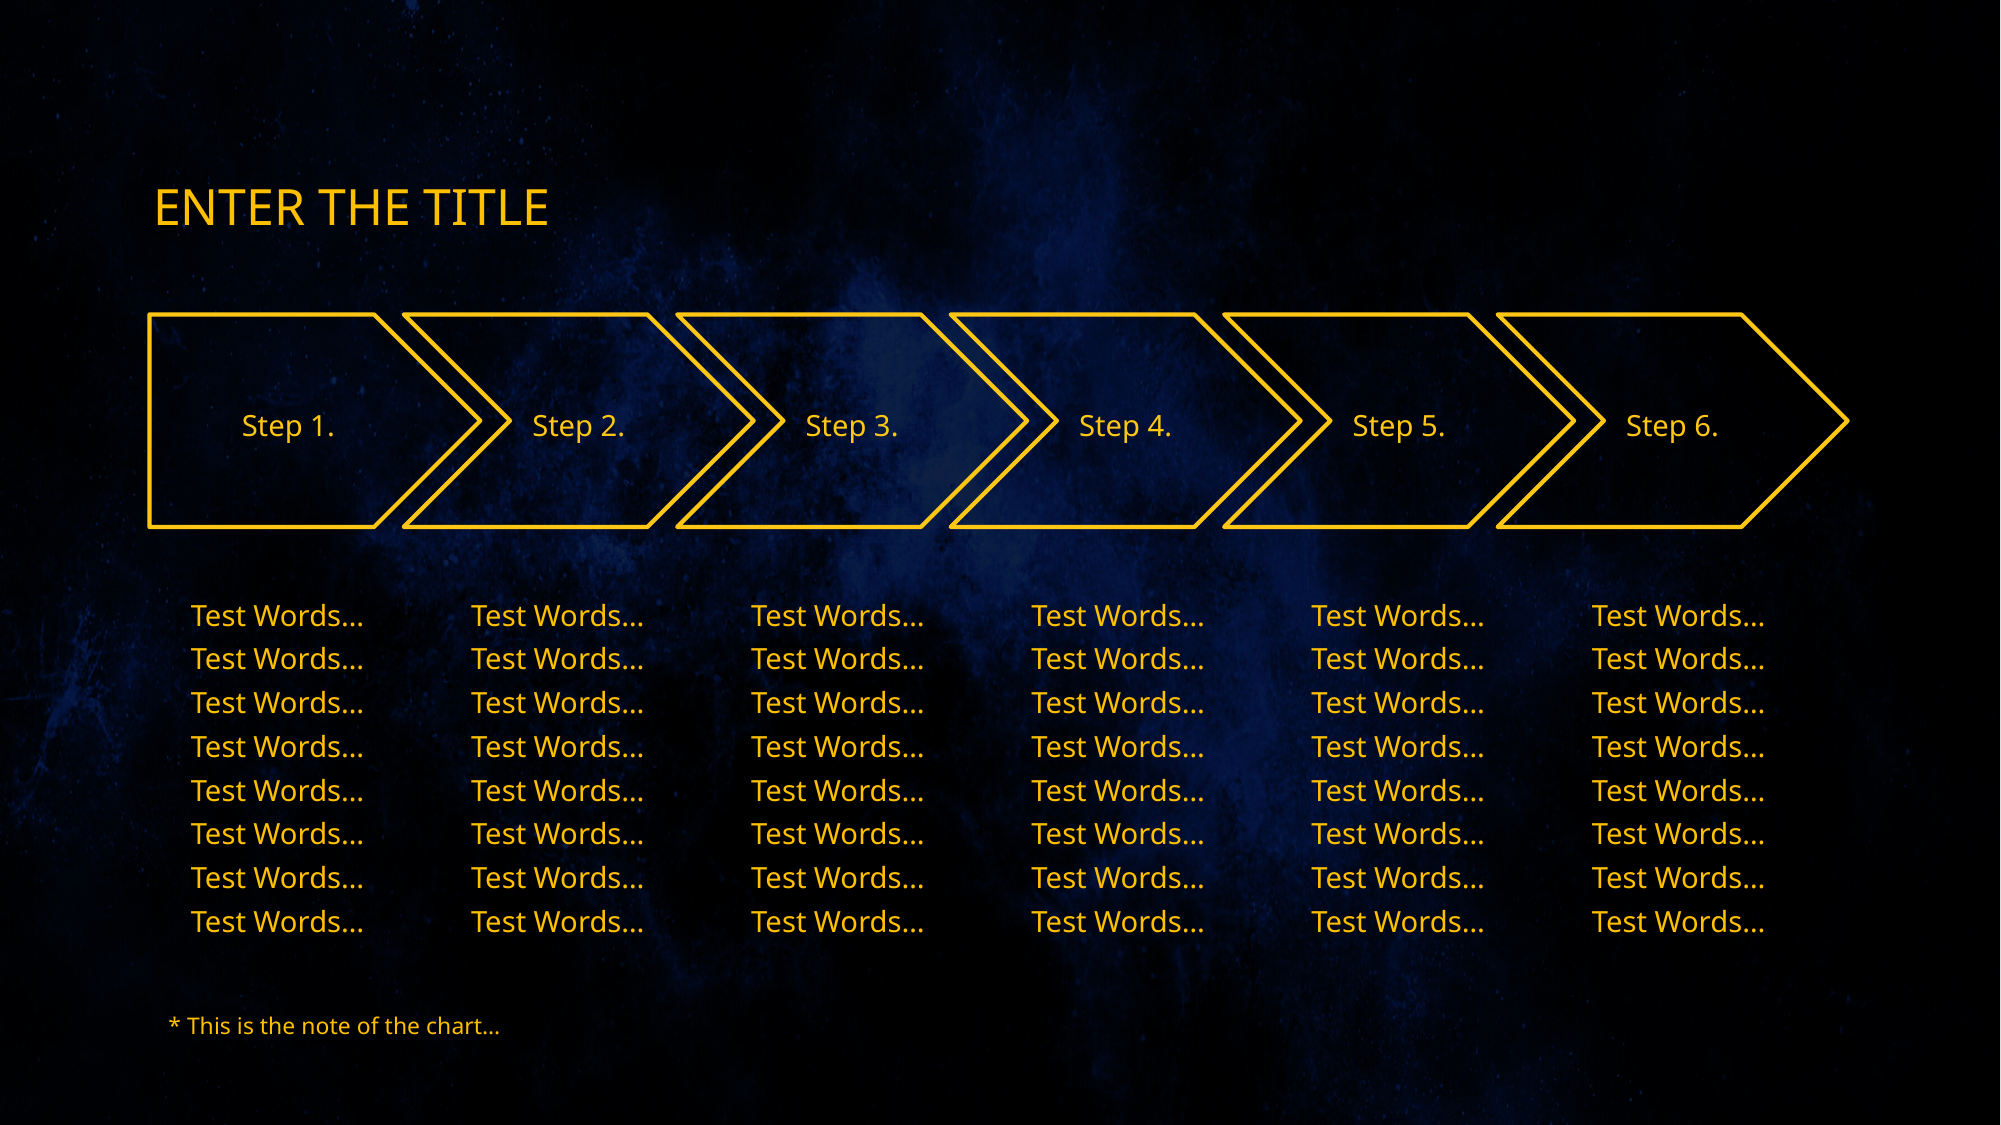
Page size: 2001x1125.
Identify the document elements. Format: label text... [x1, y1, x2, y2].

text_box Step 1. [147, 312, 483, 530]
text_box Test Words… Test Words… Test Words… Test Words… Test Words… Test Words… Test Words… Test Words… [1577, 580, 1781, 946]
text_box Test Words… Test Words… Test Words… Test Words… Test Words… Test Words… Test Words… Test Words… [1016, 580, 1221, 946]
text_box * This is the note of the chart… [153, 1003, 516, 1047]
text_box Test Words… Test Words… Test Words… Test Words… Test Words… Test Words… Test Words… Test Words… [175, 580, 380, 946]
text_box Step 5. [1222, 312, 1577, 530]
text_box Step 4. [948, 312, 1303, 530]
picture [0, 0, 2001, 1125]
text_box Test Words… Test Words… Test Words… Test Words… Test Words… Test Words… Test Words… Test Words… [1296, 580, 1501, 946]
text_box Step 3. [675, 312, 1030, 530]
text_box ENTER THE TITLE [138, 167, 566, 243]
text_box Test Words… Test Words… Test Words… Test Words… Test Words… Test Words… Test Words… Test Words… [736, 580, 940, 946]
text_box Step 2. [401, 312, 756, 530]
text_box Test Words… Test Words… Test Words… Test Words… Test Words… Test Words… Test Words… Test Words… [456, 580, 660, 946]
text_box Step 6. [1495, 312, 1850, 530]
